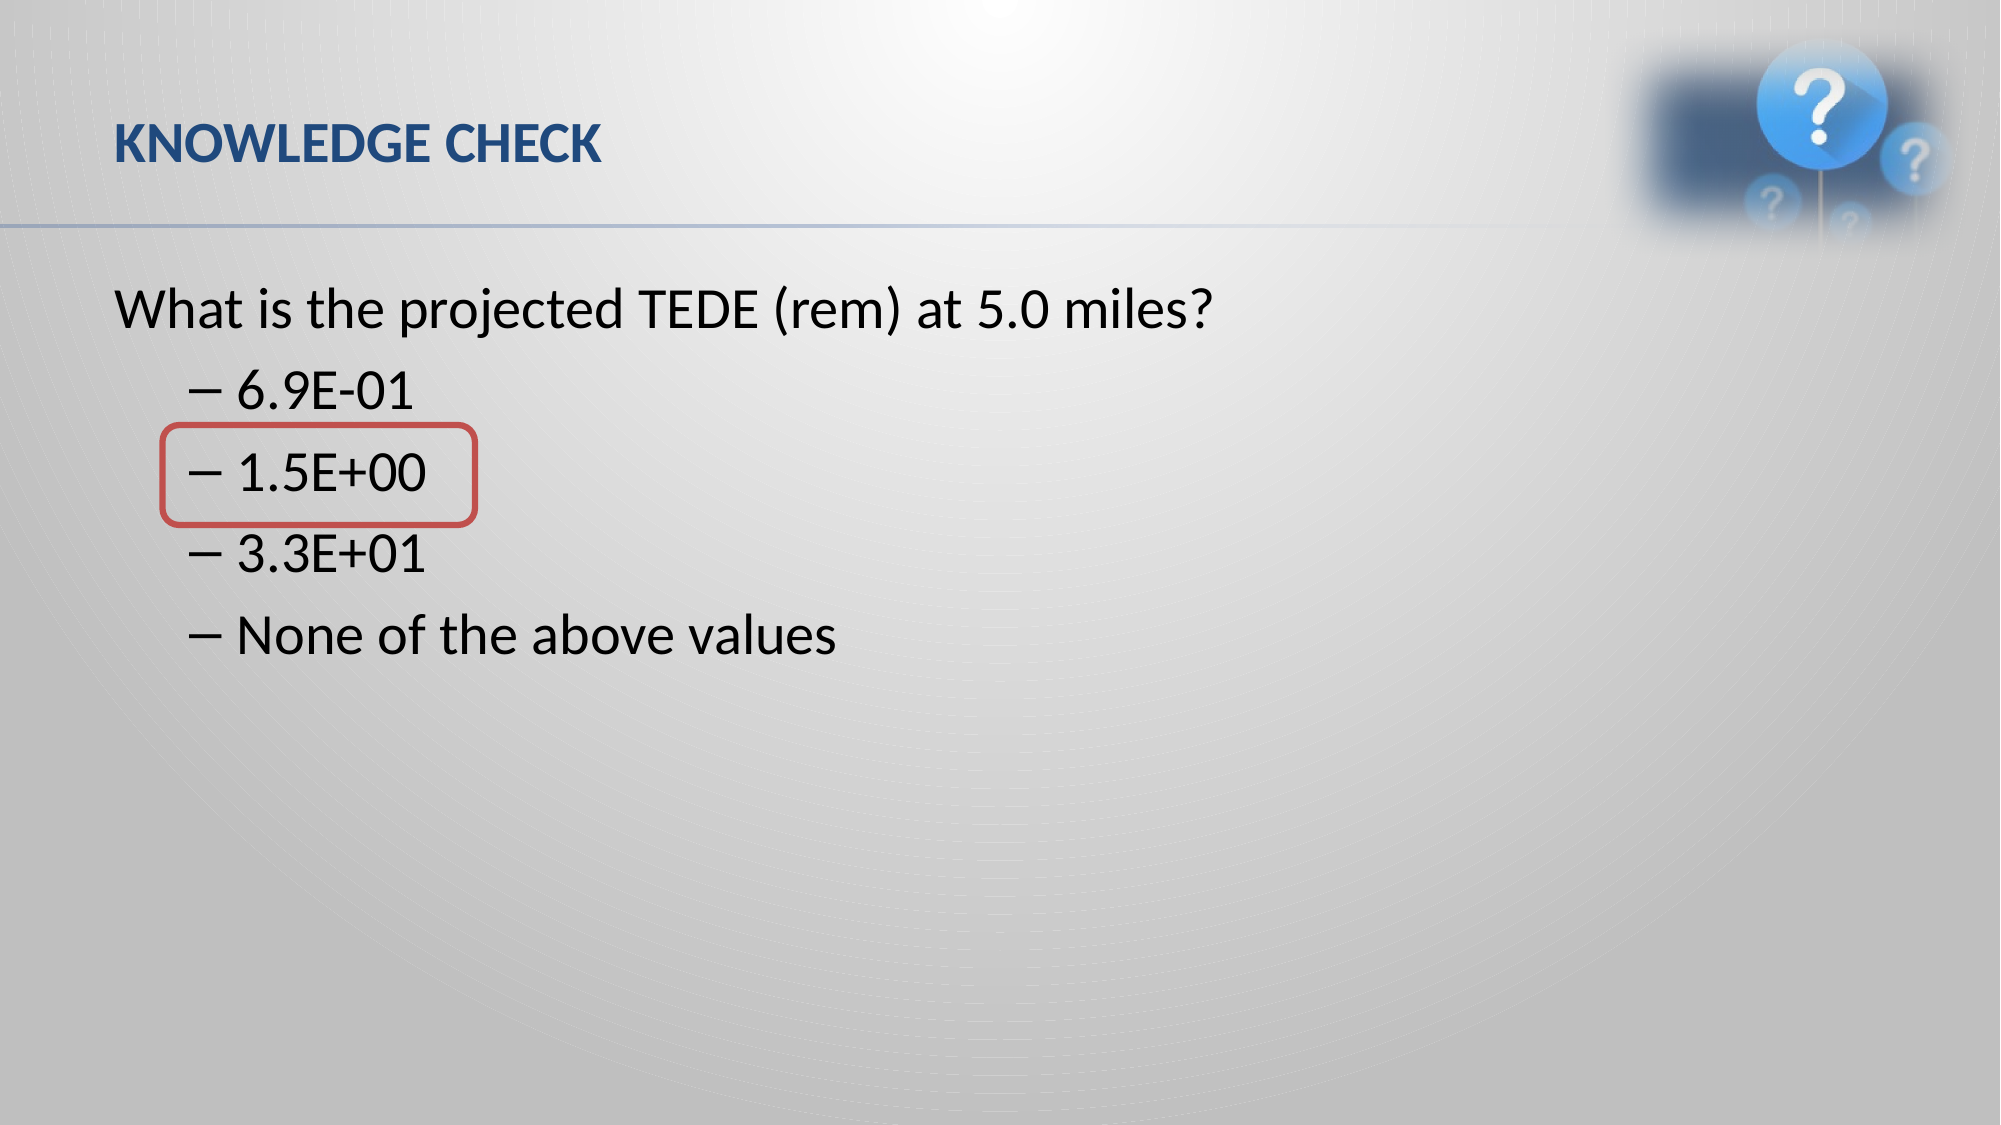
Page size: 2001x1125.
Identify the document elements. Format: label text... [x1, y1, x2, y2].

list What is the projected TEDE (rem) at 5.0 miles? 6.9E-01 1.5E+00 3.3E+01 None of the above values [99, 262, 1900, 1075]
title Knowledge Check [99, 45, 1589, 233]
picture [1600, 25, 1974, 262]
text_box [159, 421, 479, 529]
